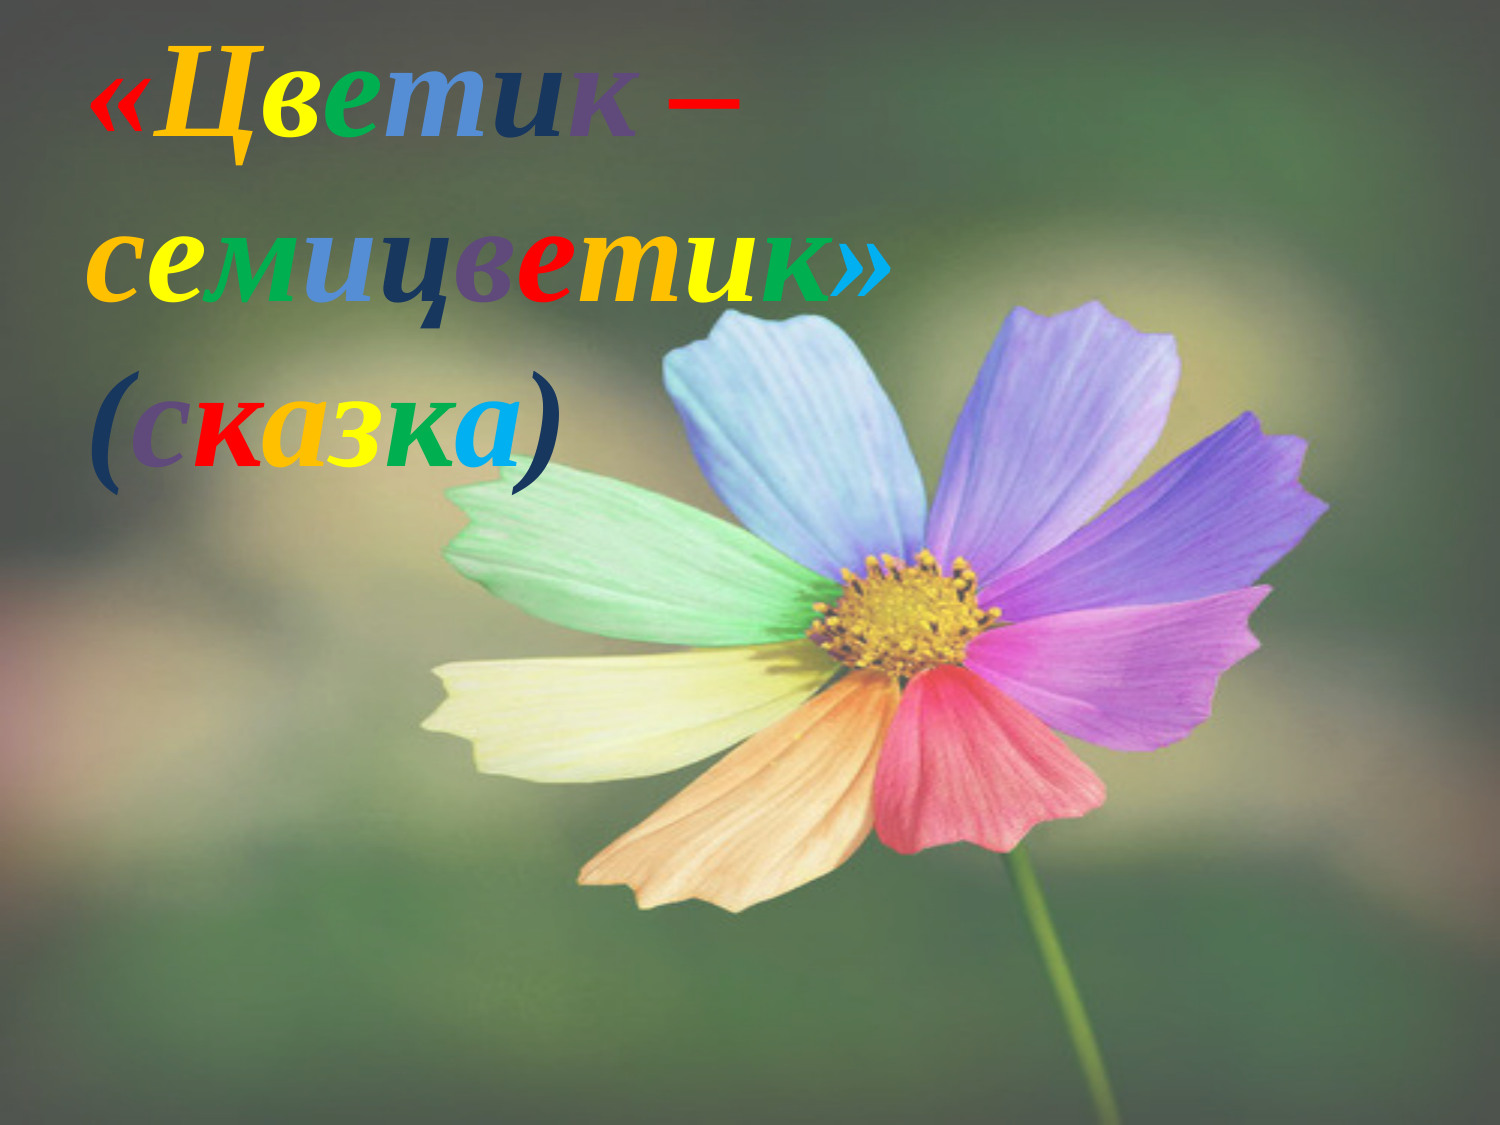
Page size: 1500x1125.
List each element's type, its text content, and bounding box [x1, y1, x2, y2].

title «Цветик – семицветик» (сказка) [70, 152, 1421, 340]
